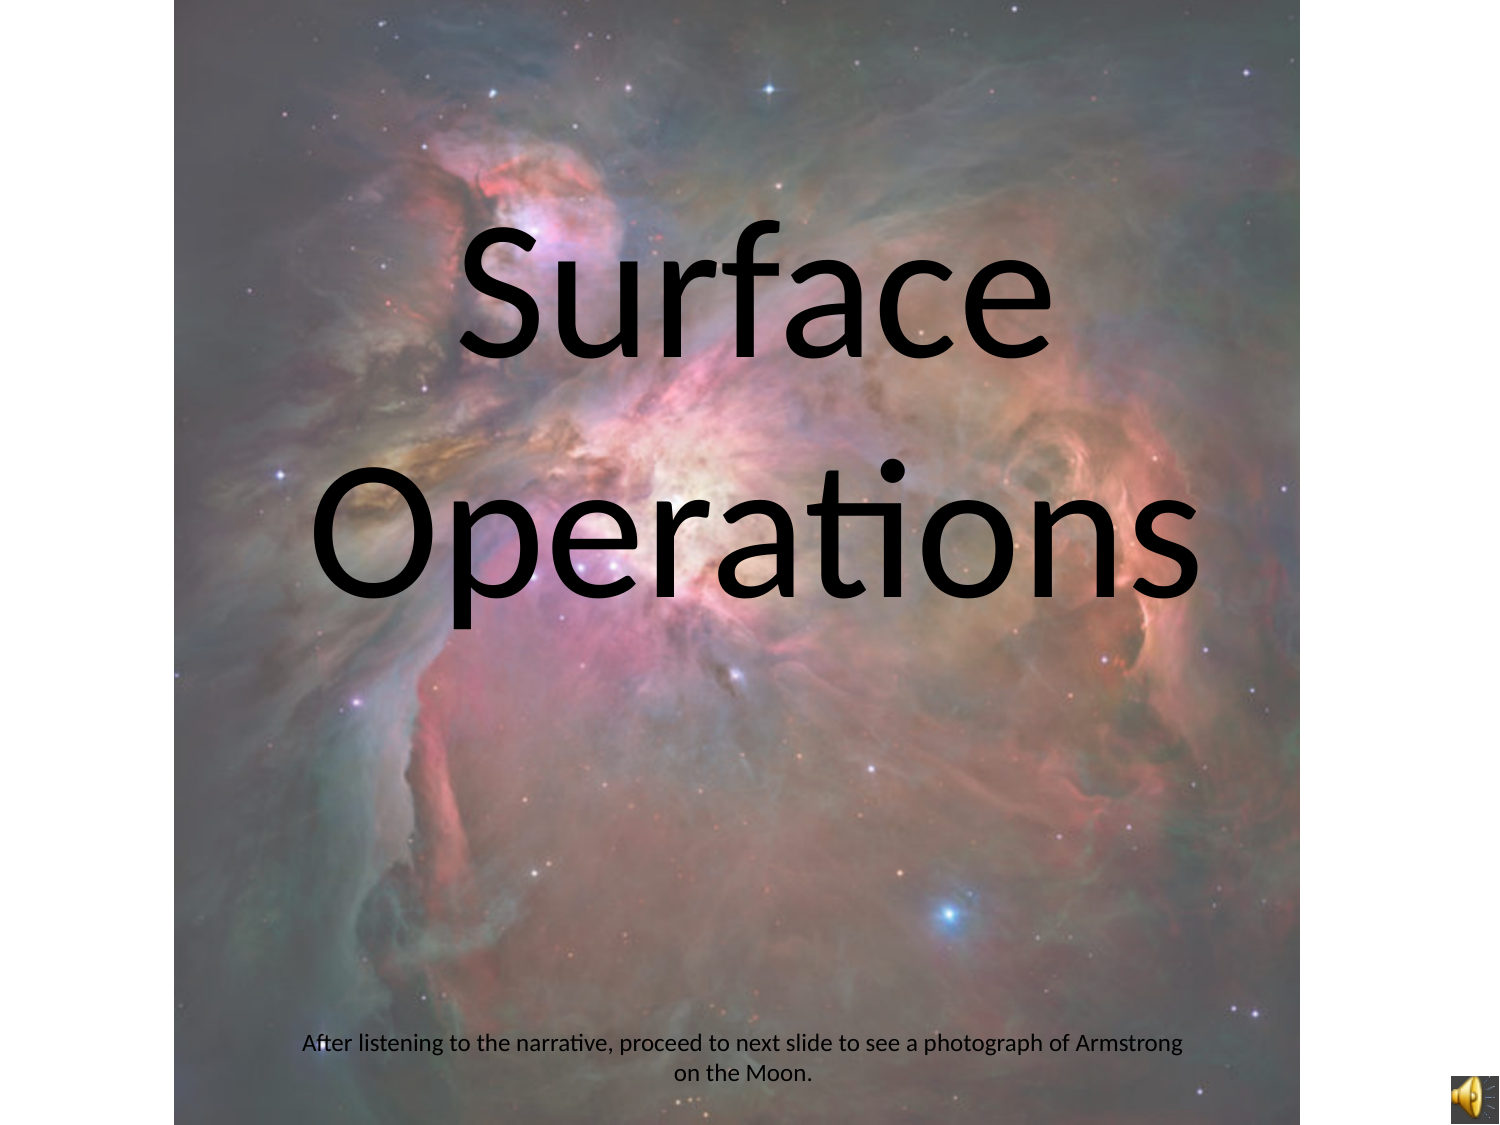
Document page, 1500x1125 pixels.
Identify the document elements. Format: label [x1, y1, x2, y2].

picture [1449, 1074, 1500, 1125]
picture [174, 0, 1301, 1125]
